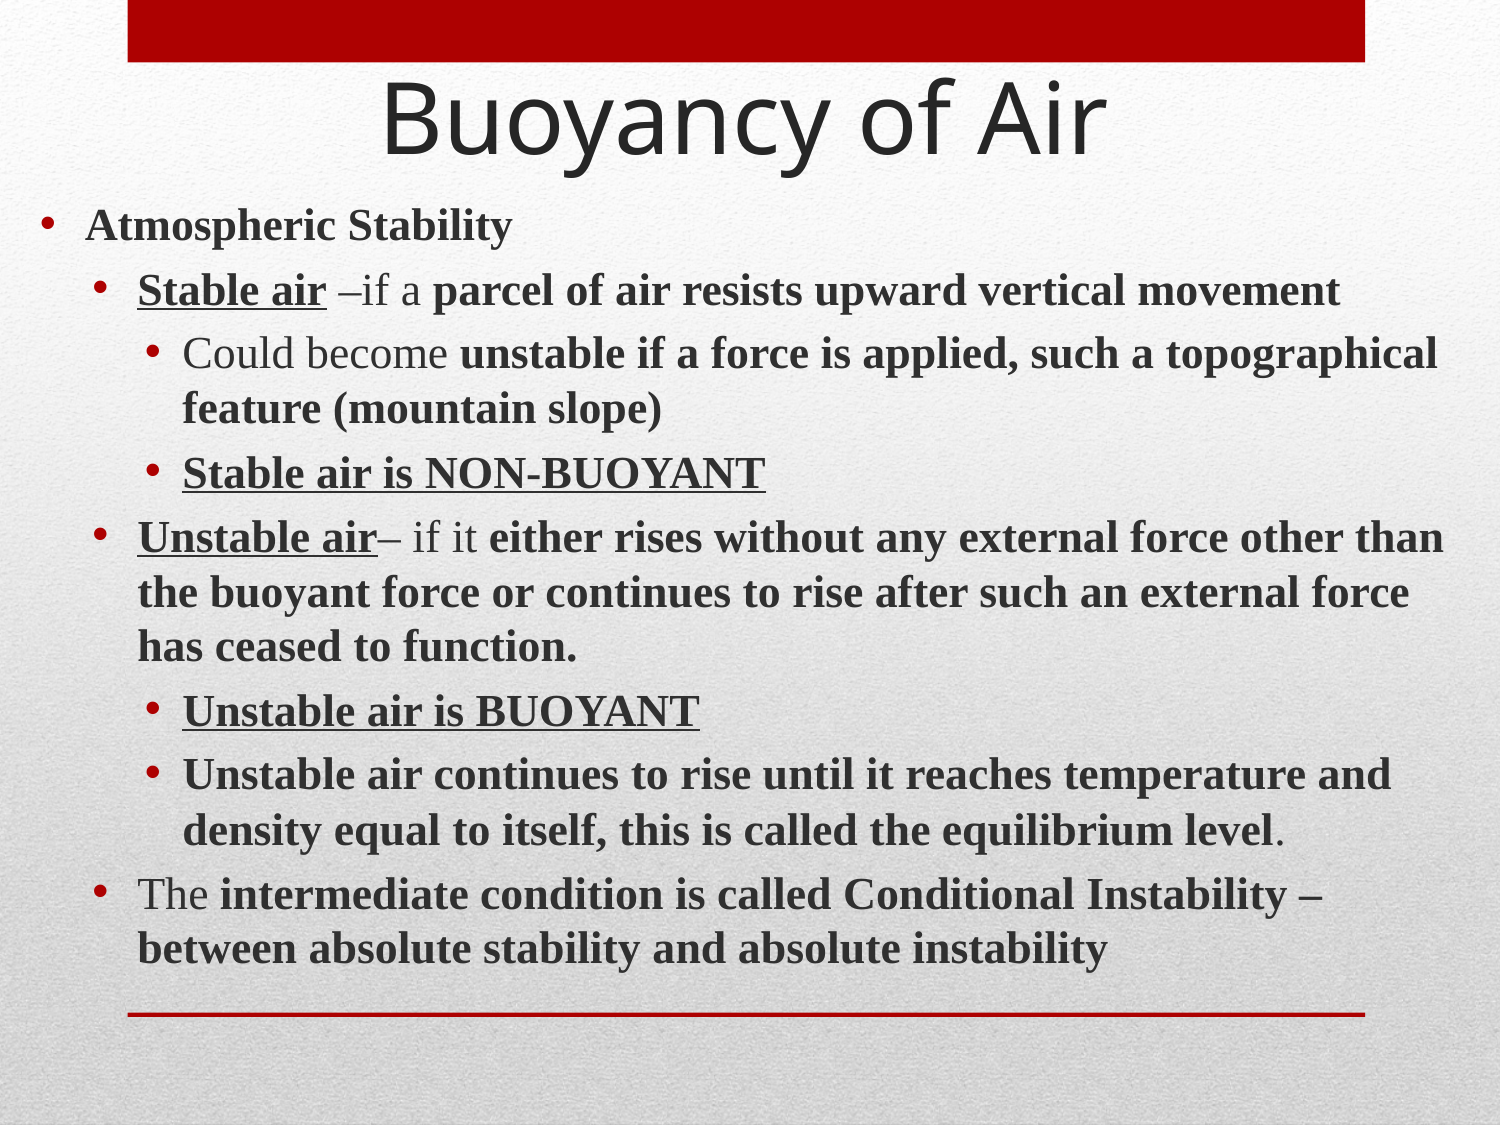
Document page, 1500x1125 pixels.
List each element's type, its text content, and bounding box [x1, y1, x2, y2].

title Buoyancy of Air [174, 0, 1313, 162]
list Atmospheric Stability Stable air –if a parcel of air resists upward vertical movement Could become unstable if a force is applied, such a topographical feature (mountain slope) Stable air is NON-BUOYANT Unstable air– if it either rises without any external force other than the buoyant force or continues to rise after such an external force has ceased to function. Unstable air is BUOYANT Unstable air continues to rise until it reaches temperature and density equal to itself, this is called the equilibrium level. The intermediate condition is called Conditional Instability – between absolute stability and absolute instability [24, 162, 1475, 1006]
